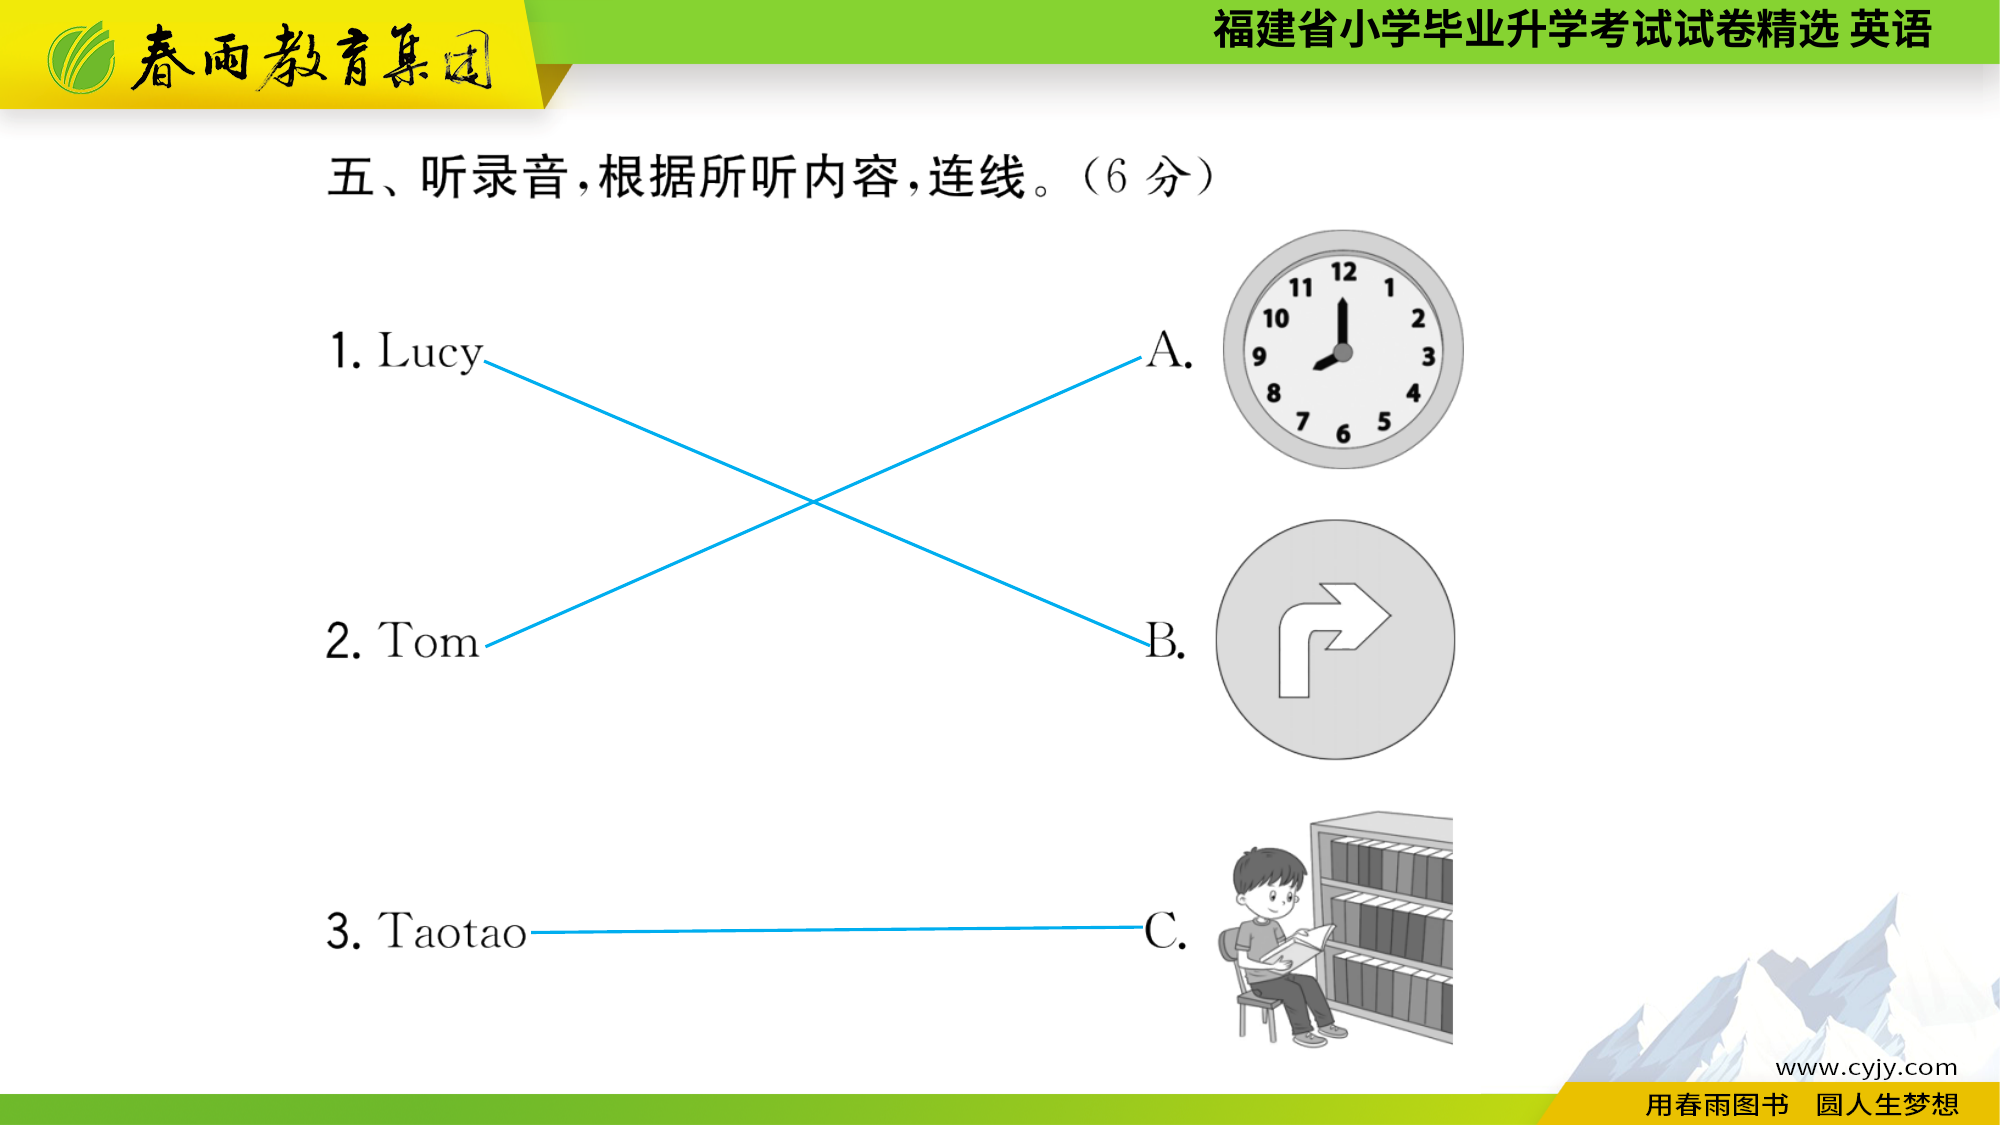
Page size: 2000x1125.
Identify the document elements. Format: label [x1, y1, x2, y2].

text_box [530, 926, 1143, 933]
text_box [485, 356, 1142, 648]
text_box [1145, 360, 1151, 646]
picture [0, 0, 2000, 1125]
